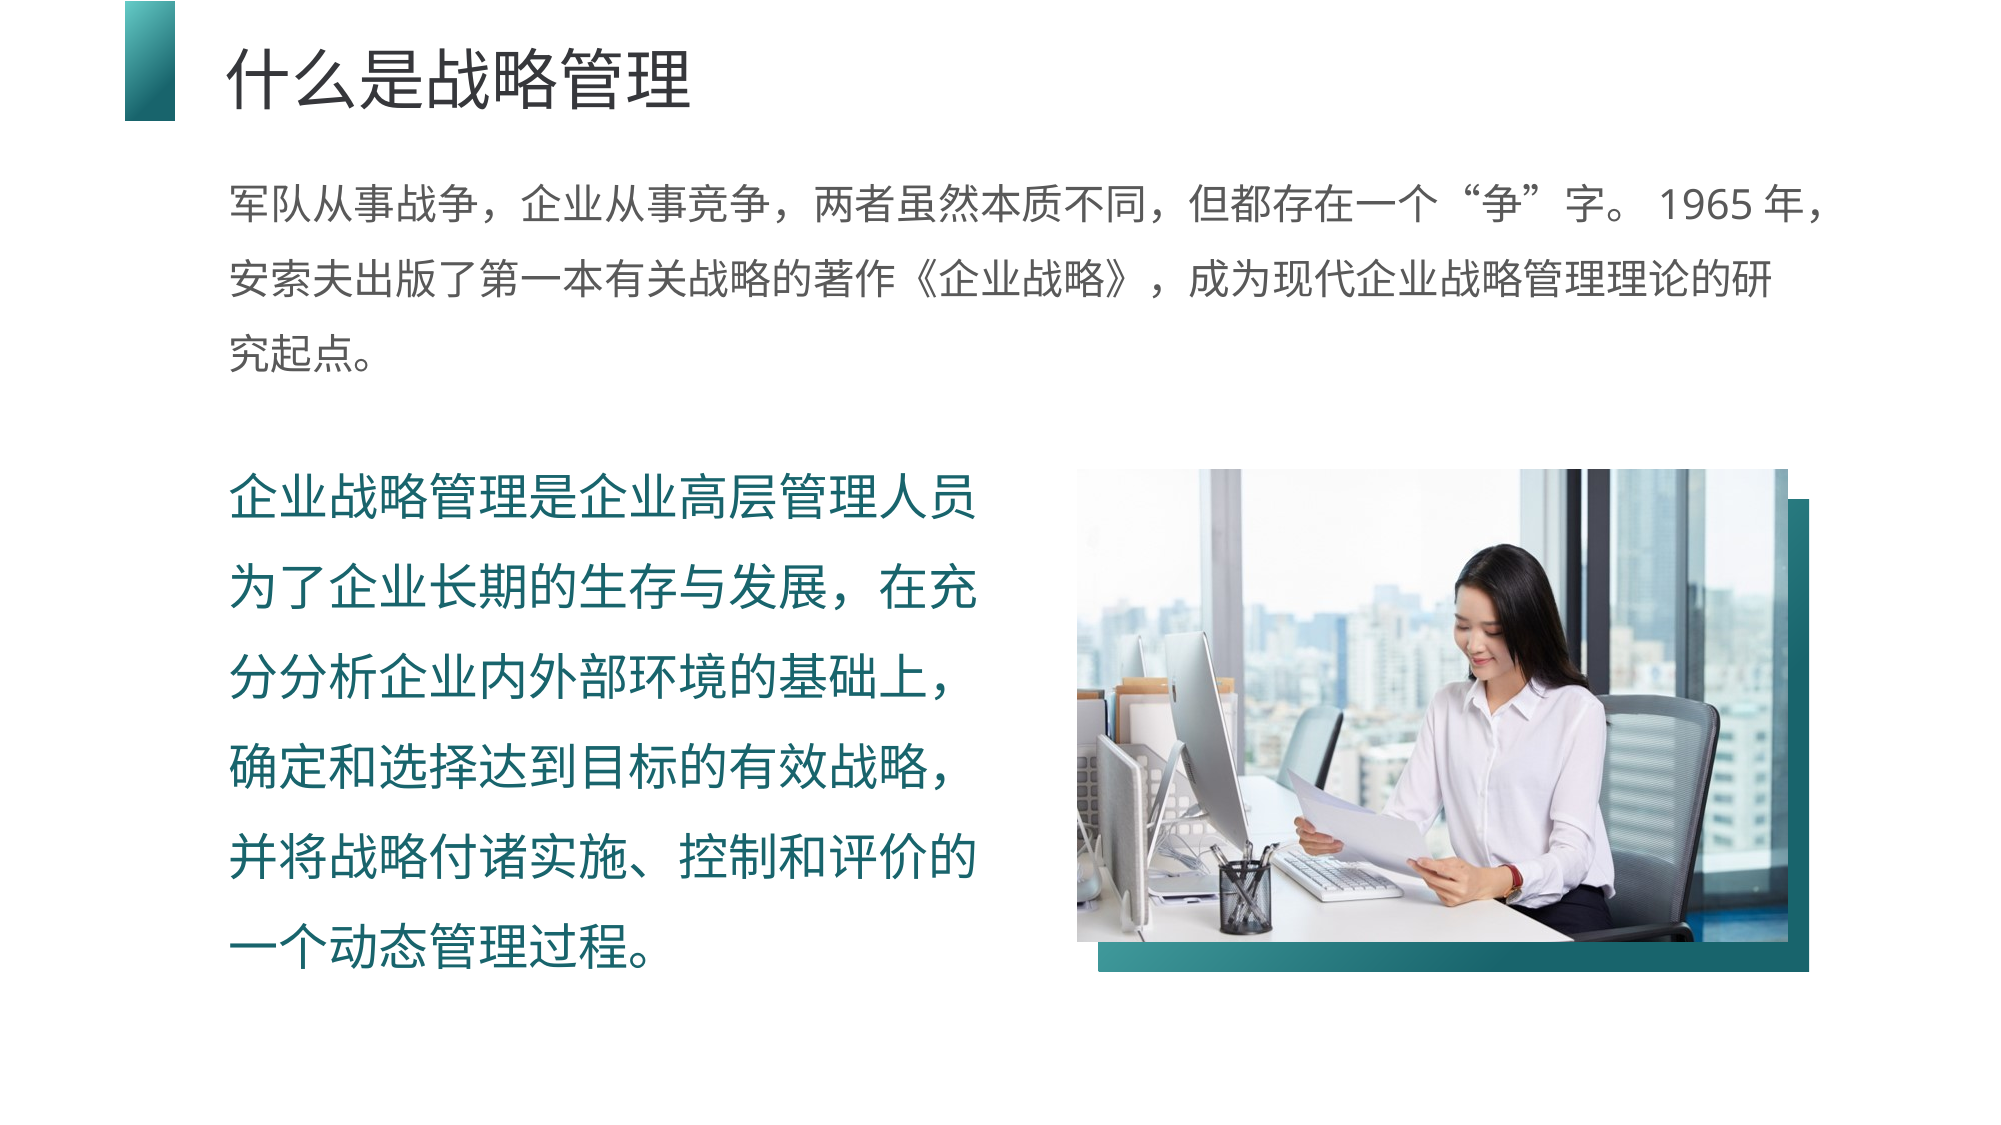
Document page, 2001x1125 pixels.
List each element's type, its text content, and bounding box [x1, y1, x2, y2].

text_box [123, 0, 177, 123]
picture [1077, 469, 1788, 942]
text_box 企业战略管理是企业高层管理人员为了企业长期的生存与发展，在充分分析企业内外部环境的基础上，确定和选择达到目标的有效战略，并将战略付诸实施、控制和评价的一个动态管理过程。 [228, 435, 990, 976]
text_box 军队从事战争，企业从事竞争，两者虽然本质不同，但都存在一个“争”字。1965年，安索夫出版了第一本有关战略的著作《企业战略》，成为现代企业战略管理理论的研究起点。 [228, 153, 1810, 379]
text_box 什么是战略管理 [209, 30, 830, 125]
text_box [1098, 498, 1810, 972]
